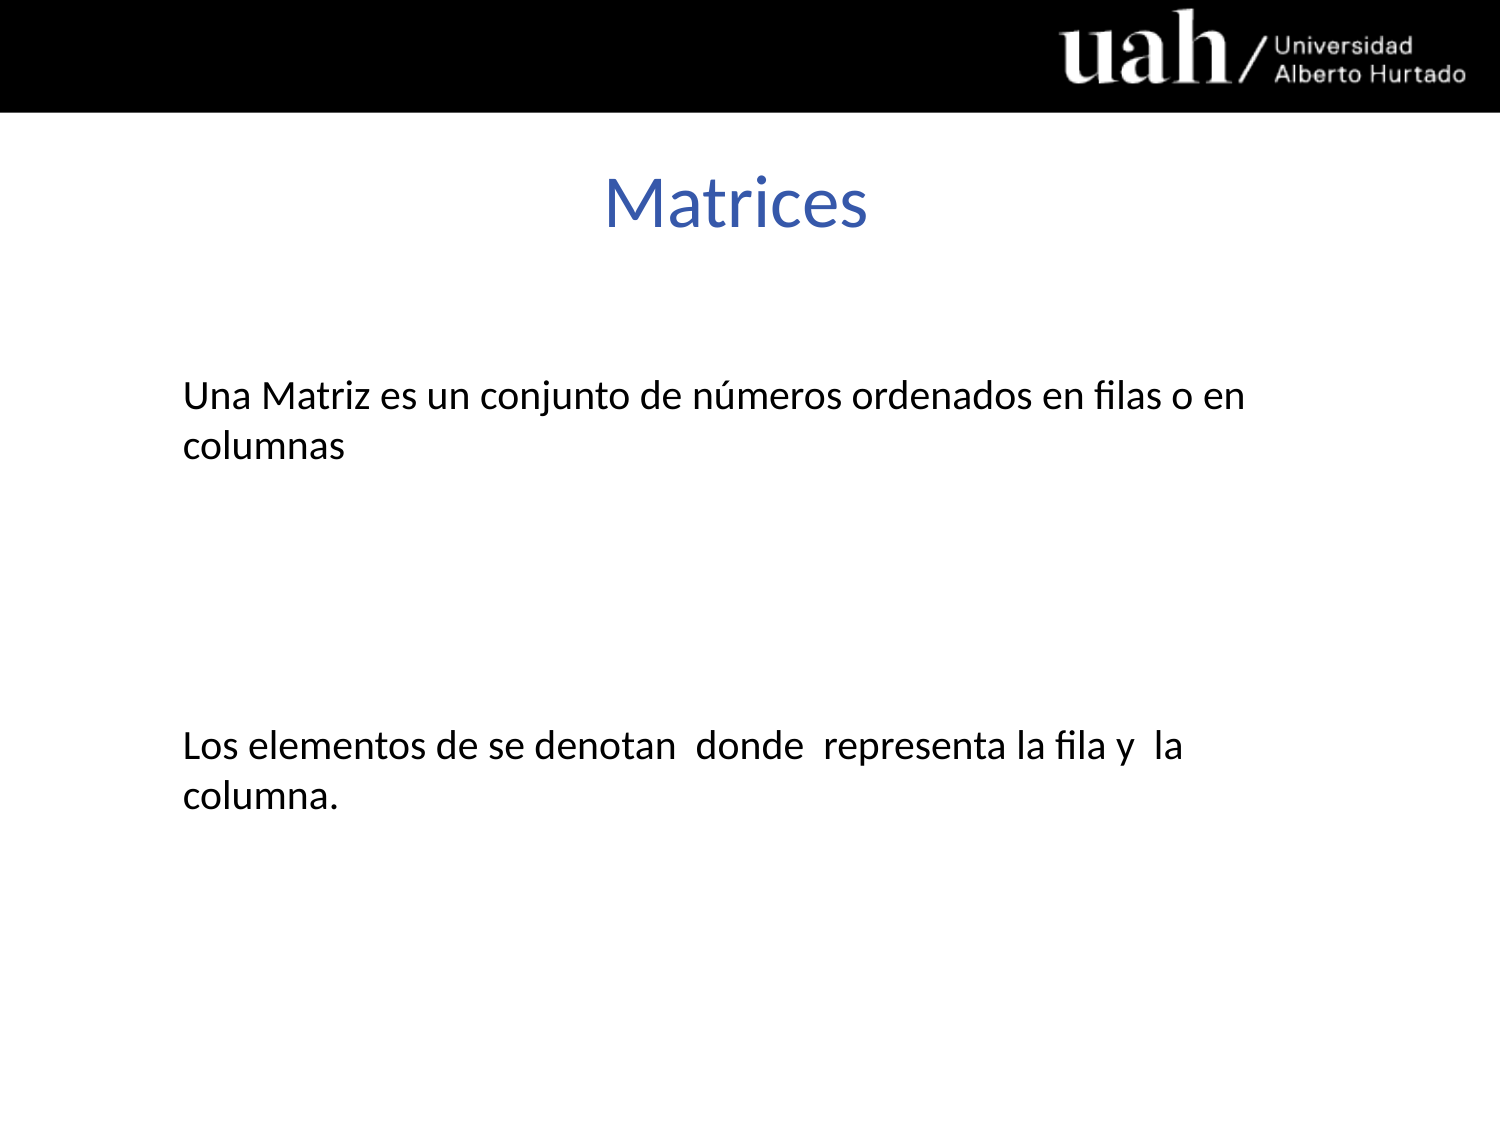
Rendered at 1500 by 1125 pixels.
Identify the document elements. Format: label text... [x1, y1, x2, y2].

picture [1057, 0, 1468, 94]
text_box [0, 0, 1500, 114]
text_box Matrices [361, 145, 1112, 250]
